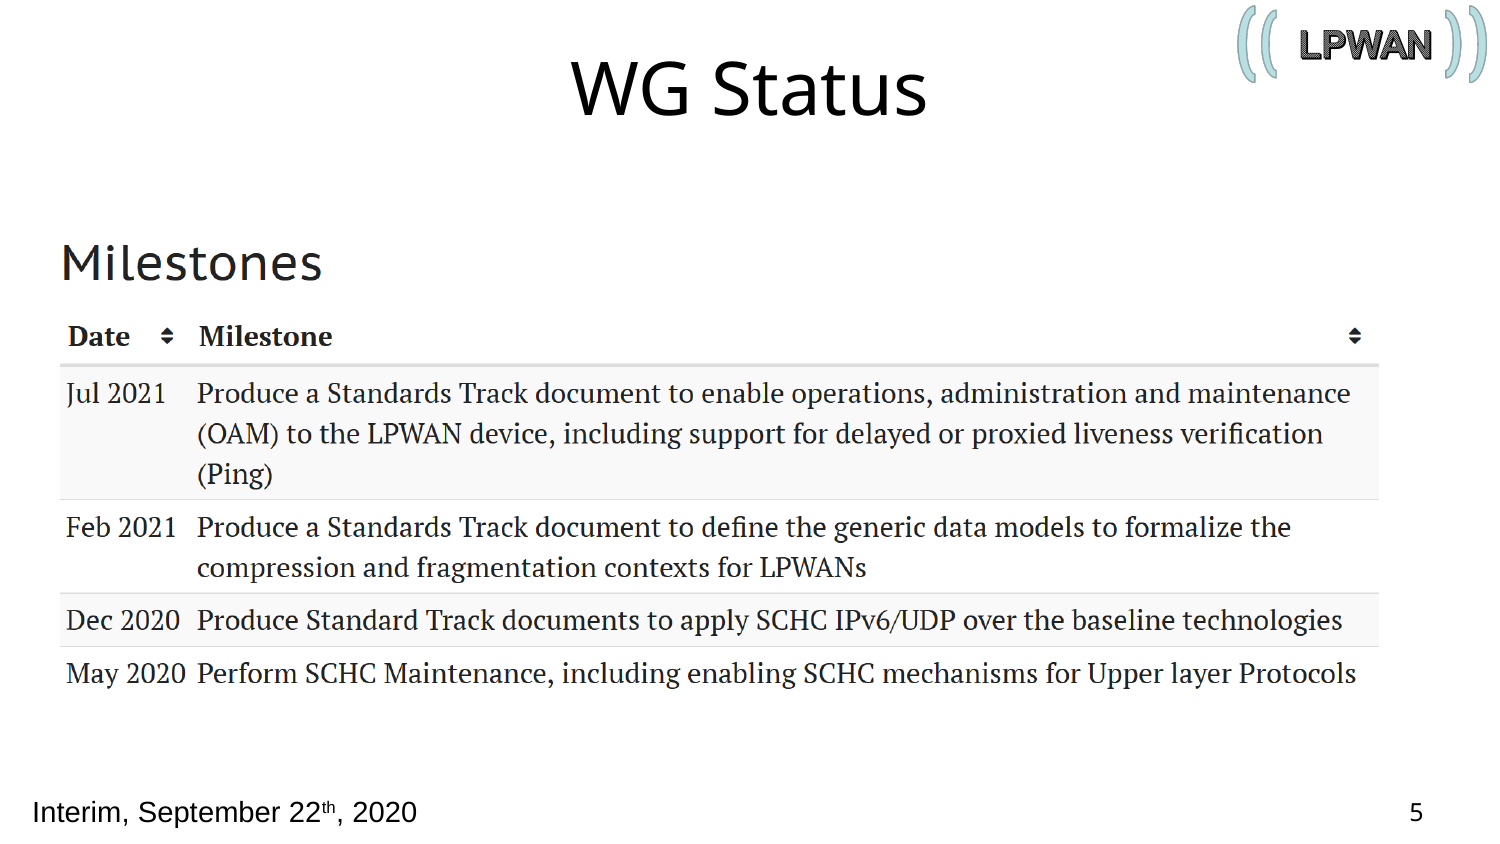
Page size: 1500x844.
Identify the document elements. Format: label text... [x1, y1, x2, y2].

slide_number 5 [1358, 791, 1439, 837]
picture [33, 235, 1415, 718]
picture [1237, 5, 1487, 83]
title WG Status [75, 33, 1425, 139]
